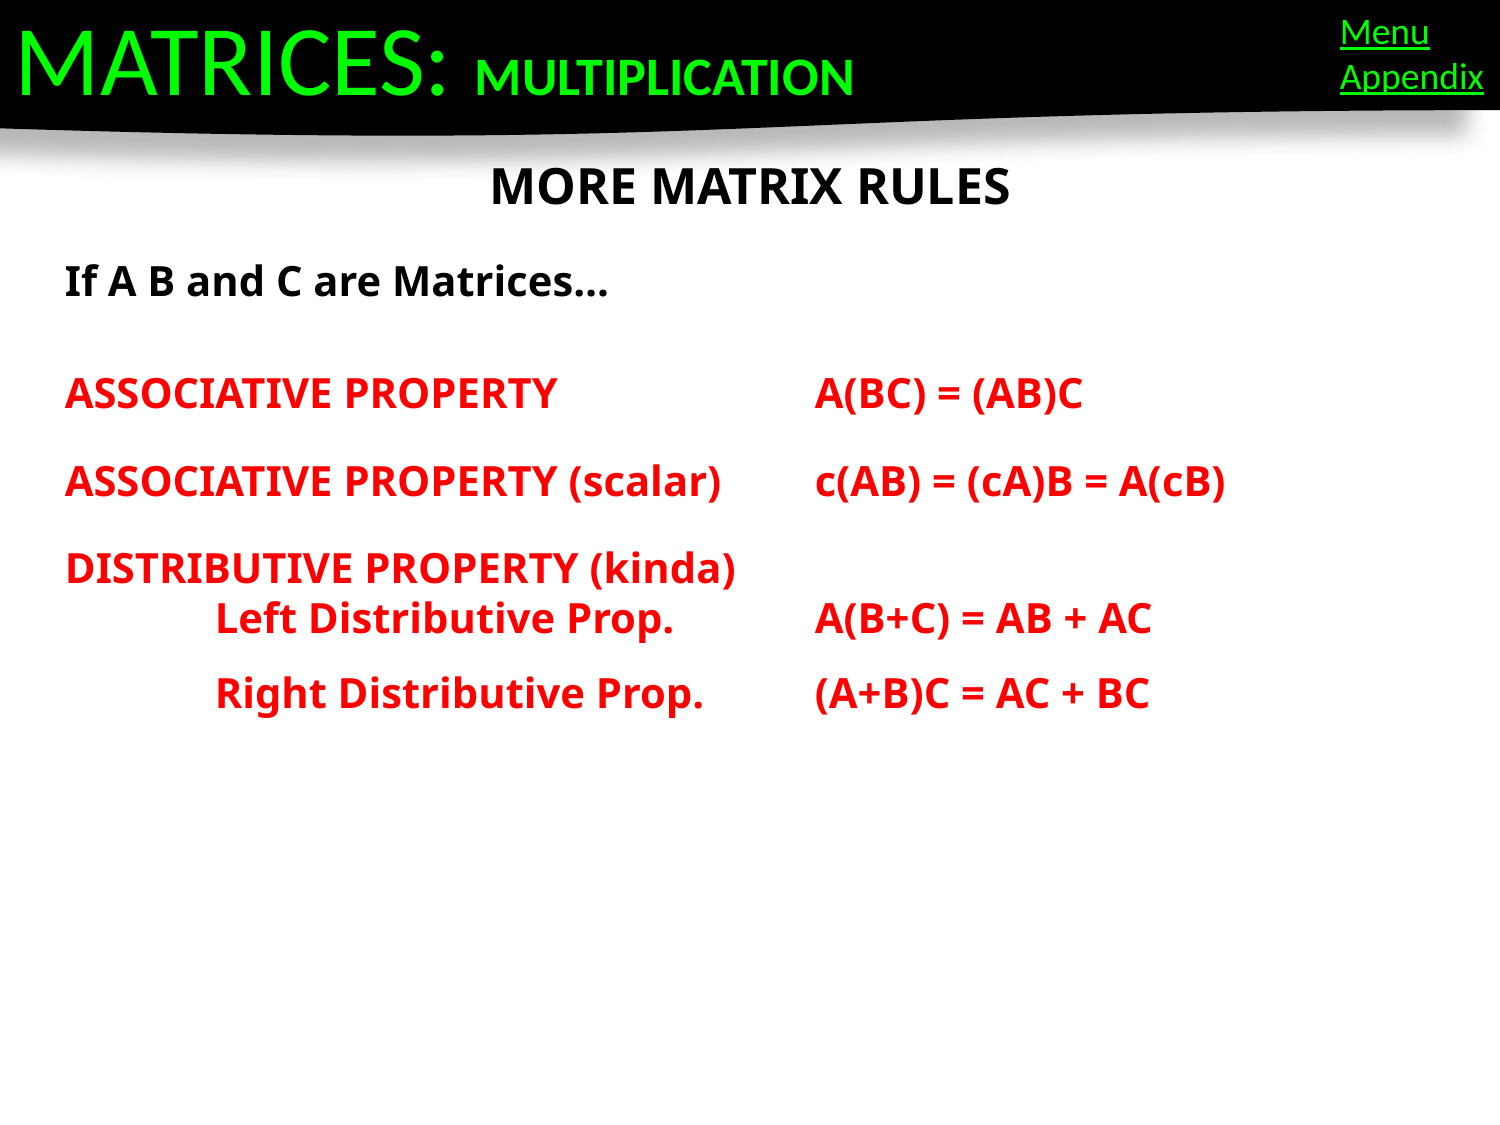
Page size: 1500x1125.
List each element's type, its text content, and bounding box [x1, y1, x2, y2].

text_box Menu Appendix [1324, 0, 1499, 105]
text_box MORE MATRIX RULES [0, 147, 1500, 223]
text_box ASSOCIATIVE PROPERTY A(BC) = (AB)C [50, 359, 1438, 425]
text_box MATRICES: MULTIPLICATION [0, 0, 1500, 138]
text_box DISTRIBUTIVE PROPERTY (kinda) Left Distributive Prop. A(B+C) = AB + AC [50, 534, 1438, 650]
text_box If A B and C are Matrices… [50, 247, 1438, 313]
text_box Right Distributive Prop. (A+B)C = AC + BC [50, 659, 1438, 725]
text_box ASSOCIATIVE PROPERTY (scalar) c(AB) = (cA)B = A(cB) [50, 447, 1438, 513]
